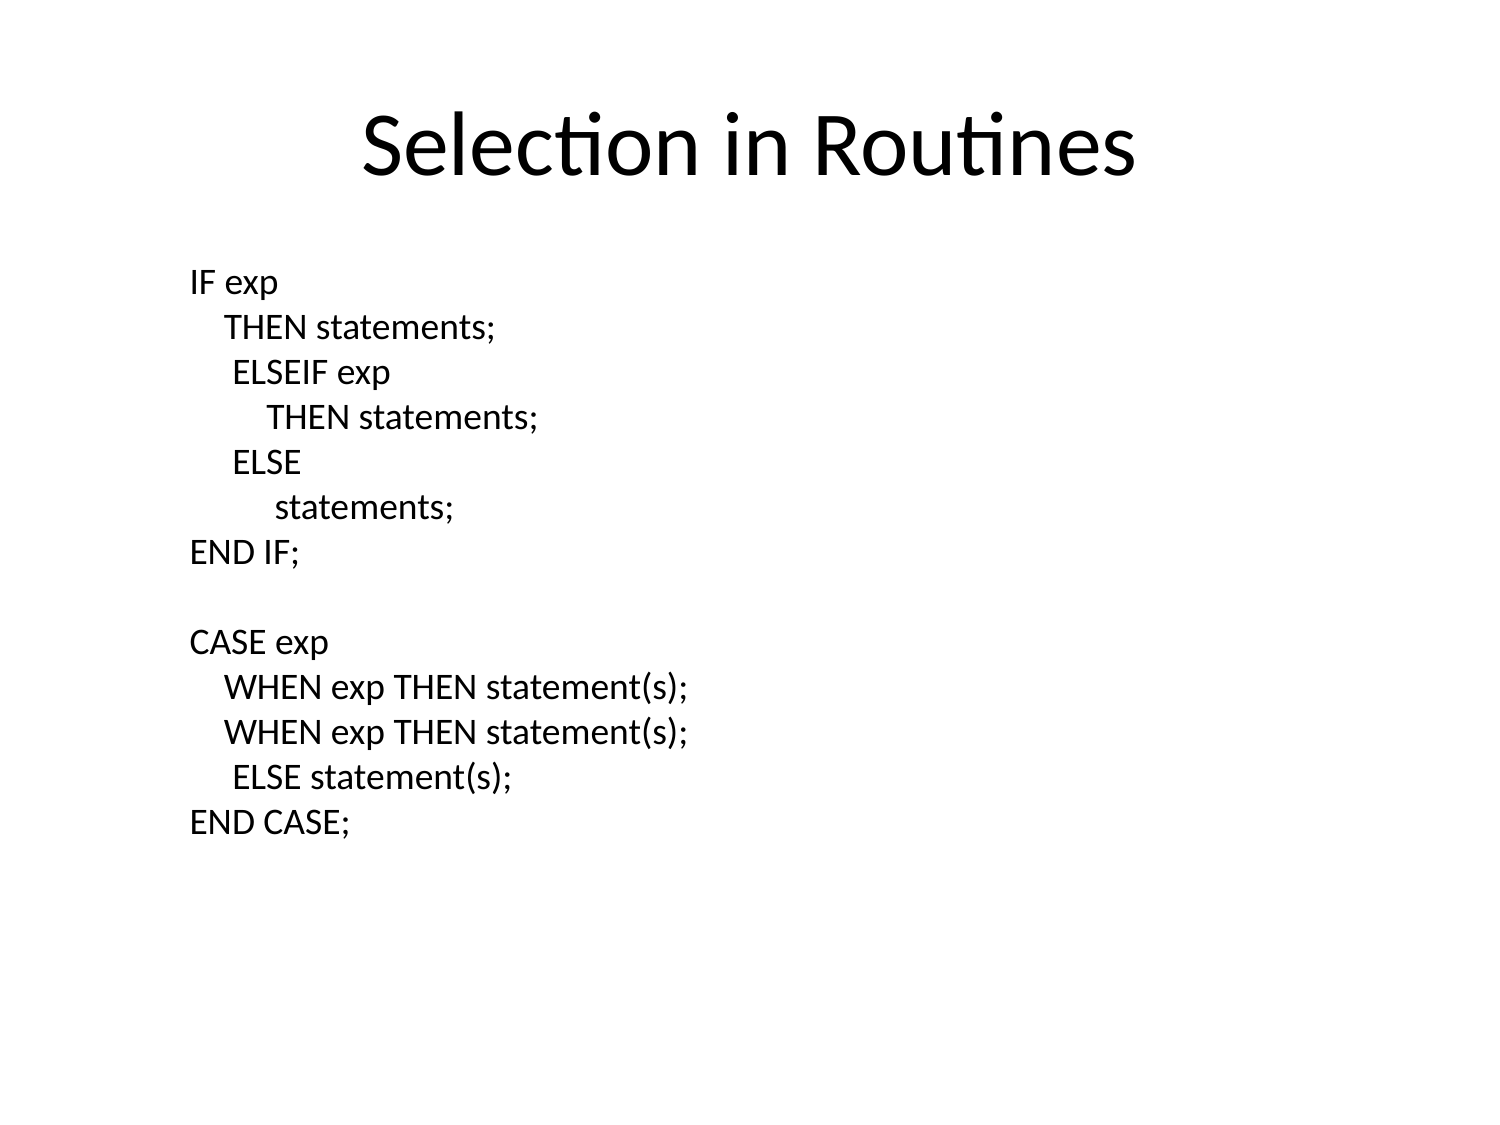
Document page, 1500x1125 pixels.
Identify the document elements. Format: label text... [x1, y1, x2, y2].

title Selection in Routines [75, 45, 1425, 233]
text_box IF exp THEN statements; ELSEIF exp THEN statements; ELSE statements; END IF; CASE exp WHEN exp THEN statement(s); WHEN exp THEN statement(s); ELSE statement(s); END CASE; [174, 249, 1375, 850]
